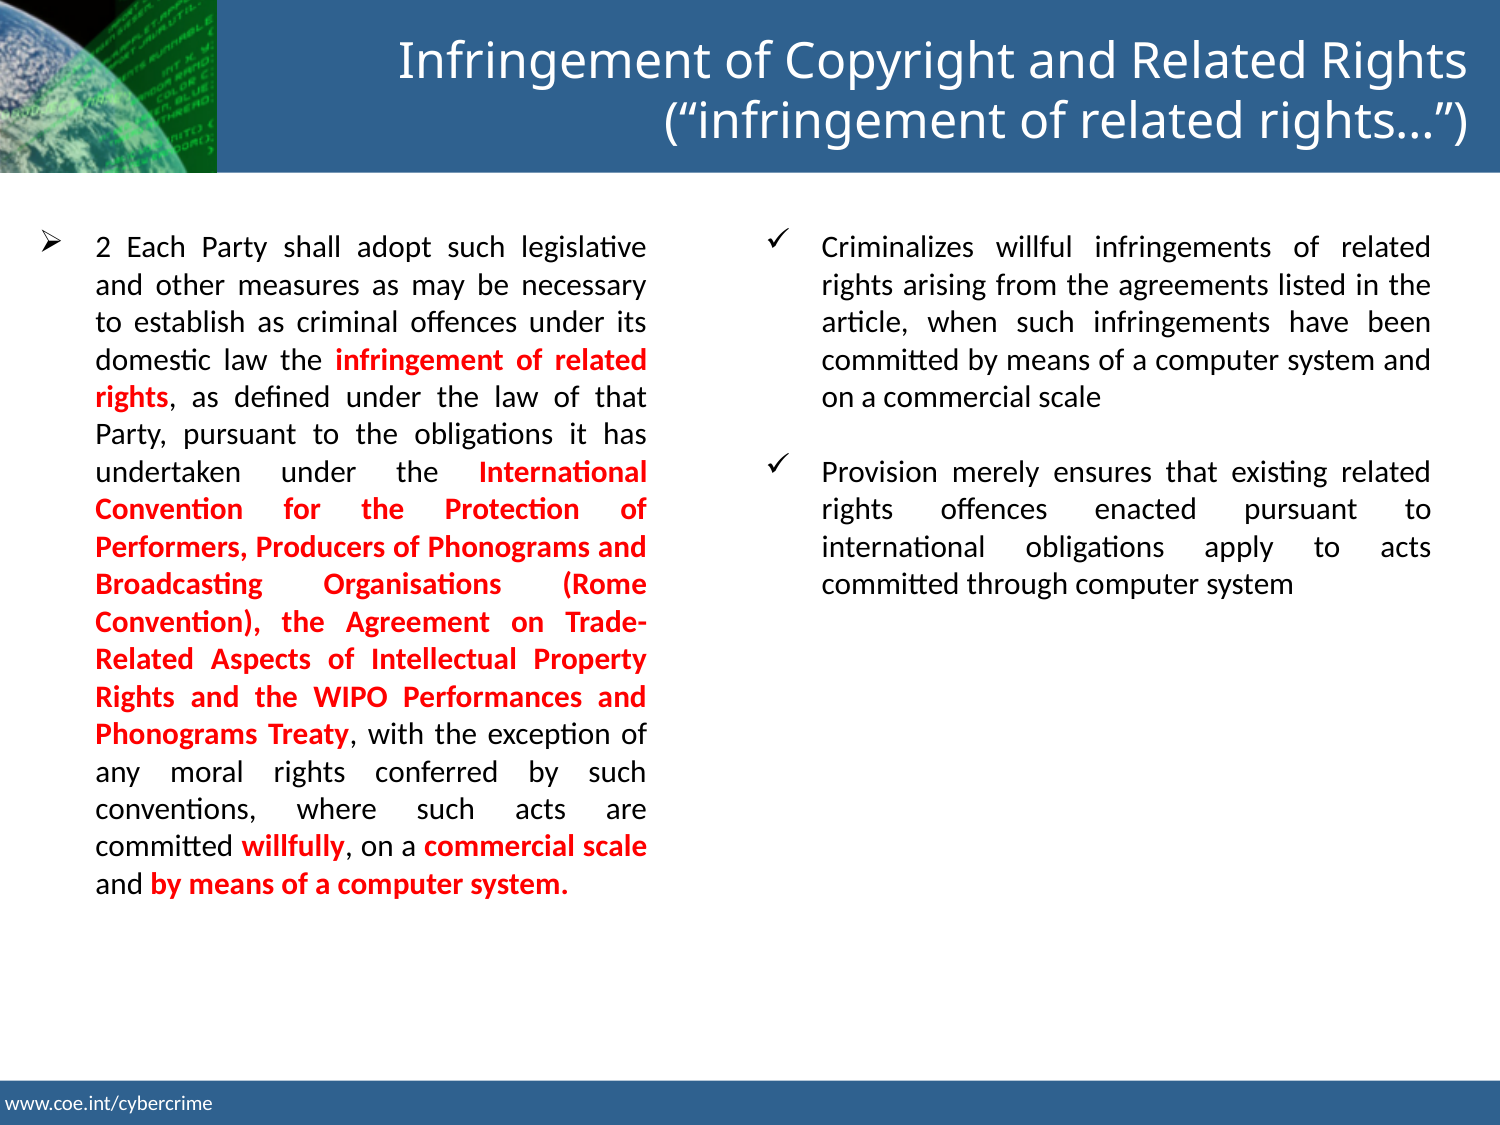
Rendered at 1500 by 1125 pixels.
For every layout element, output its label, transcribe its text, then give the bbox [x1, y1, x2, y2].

text_box 2 Each Party shall adopt such legislative and other measures as may be necessary to establish as criminal offences under its domestic law the infringement of related rights, as defined under the law of that Party, pursuant to the obligations it has undertaken under the International Convention for the Protection of Performers, Producers of Phonograms and Broadcasting Organisations (Rome Convention), the Agreement on Trade-Related Aspects of Intellectual Property Rights and the WIPO Performances and Phonograms Treaty, with the exception of any moral rights conferred by such conventions, where such acts are committed willfully, on a commercial scale and by means of a computer system. [24, 219, 663, 908]
text_box Criminalizes willful infringements of related rights arising from the agreements listed in the article, when such infringements have been committed by means of a computer system and on a commercial scale Provision merely ensures that existing related rights offences enacted pursuant to international obligations apply to acts committed through computer system [750, 219, 1448, 609]
text_box Infringement of Copyright and Related Rights (“infringement of related rights…”) [231, 21, 1484, 156]
picture [0, 0, 217, 173]
